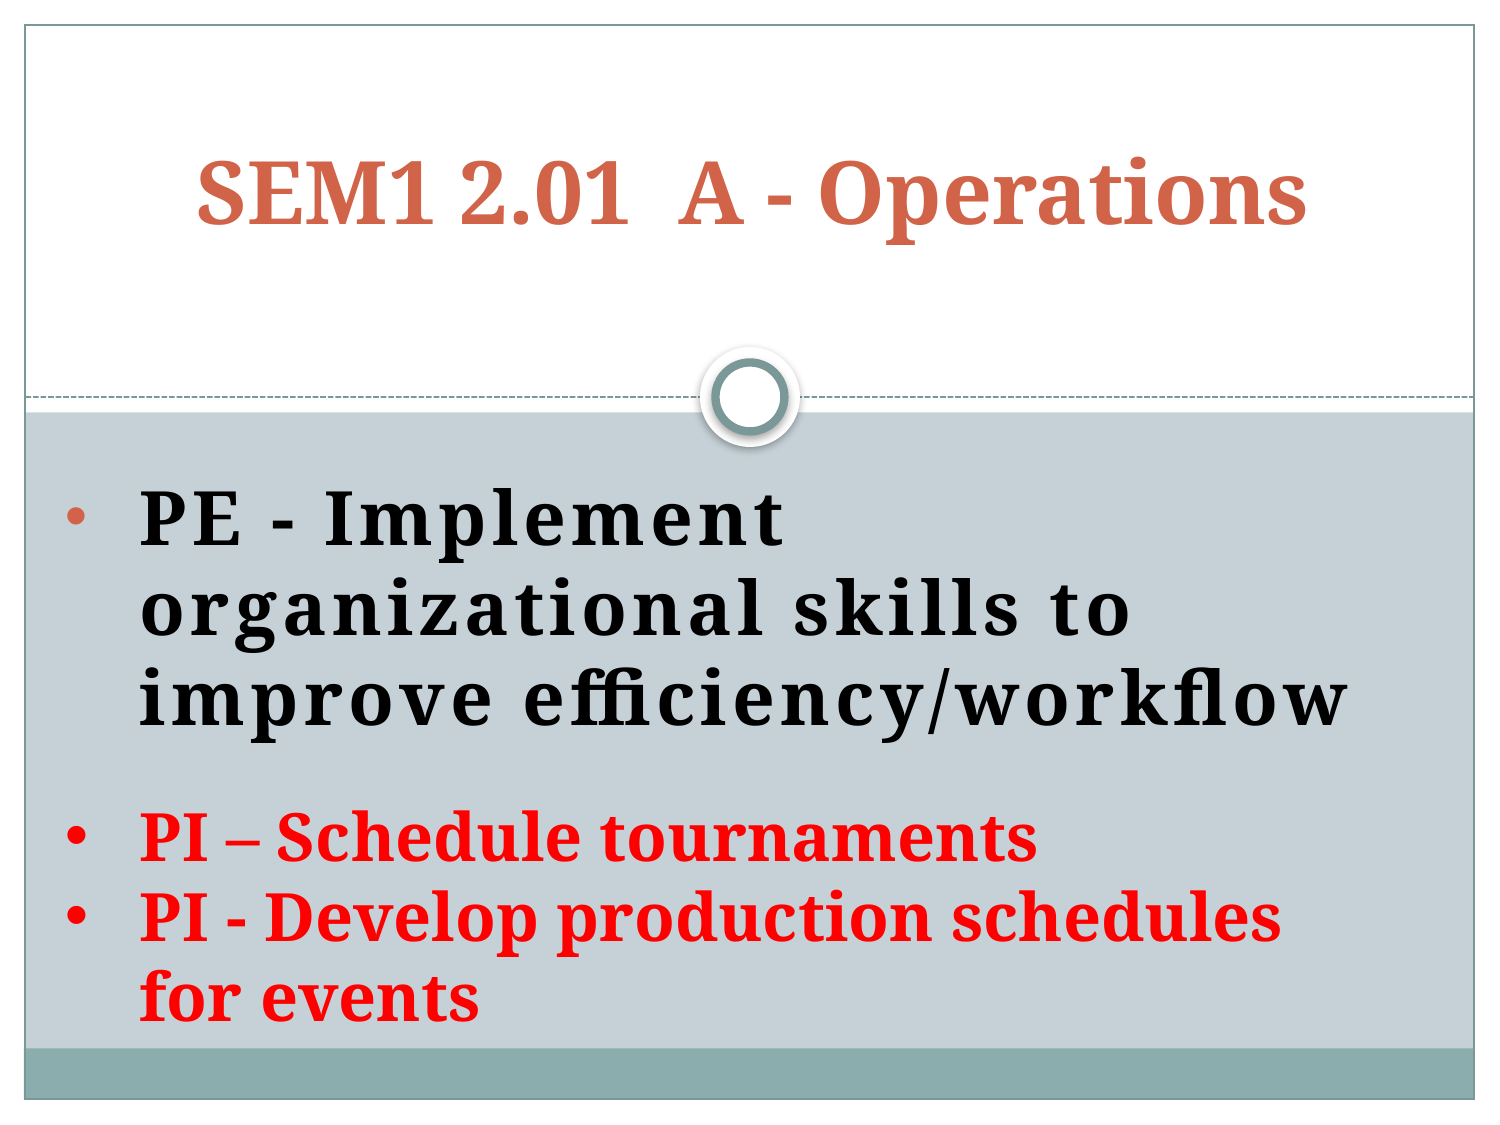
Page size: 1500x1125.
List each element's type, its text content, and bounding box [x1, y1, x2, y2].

subtitle PE - Implement organizational skills to improve efficiency/workflow [50, 462, 1450, 750]
title SEM1 2.01 A - Operations [115, 112, 1391, 250]
text_box PI – Schedule tournaments PI - Develop production schedules for events [49, 787, 1413, 1043]
